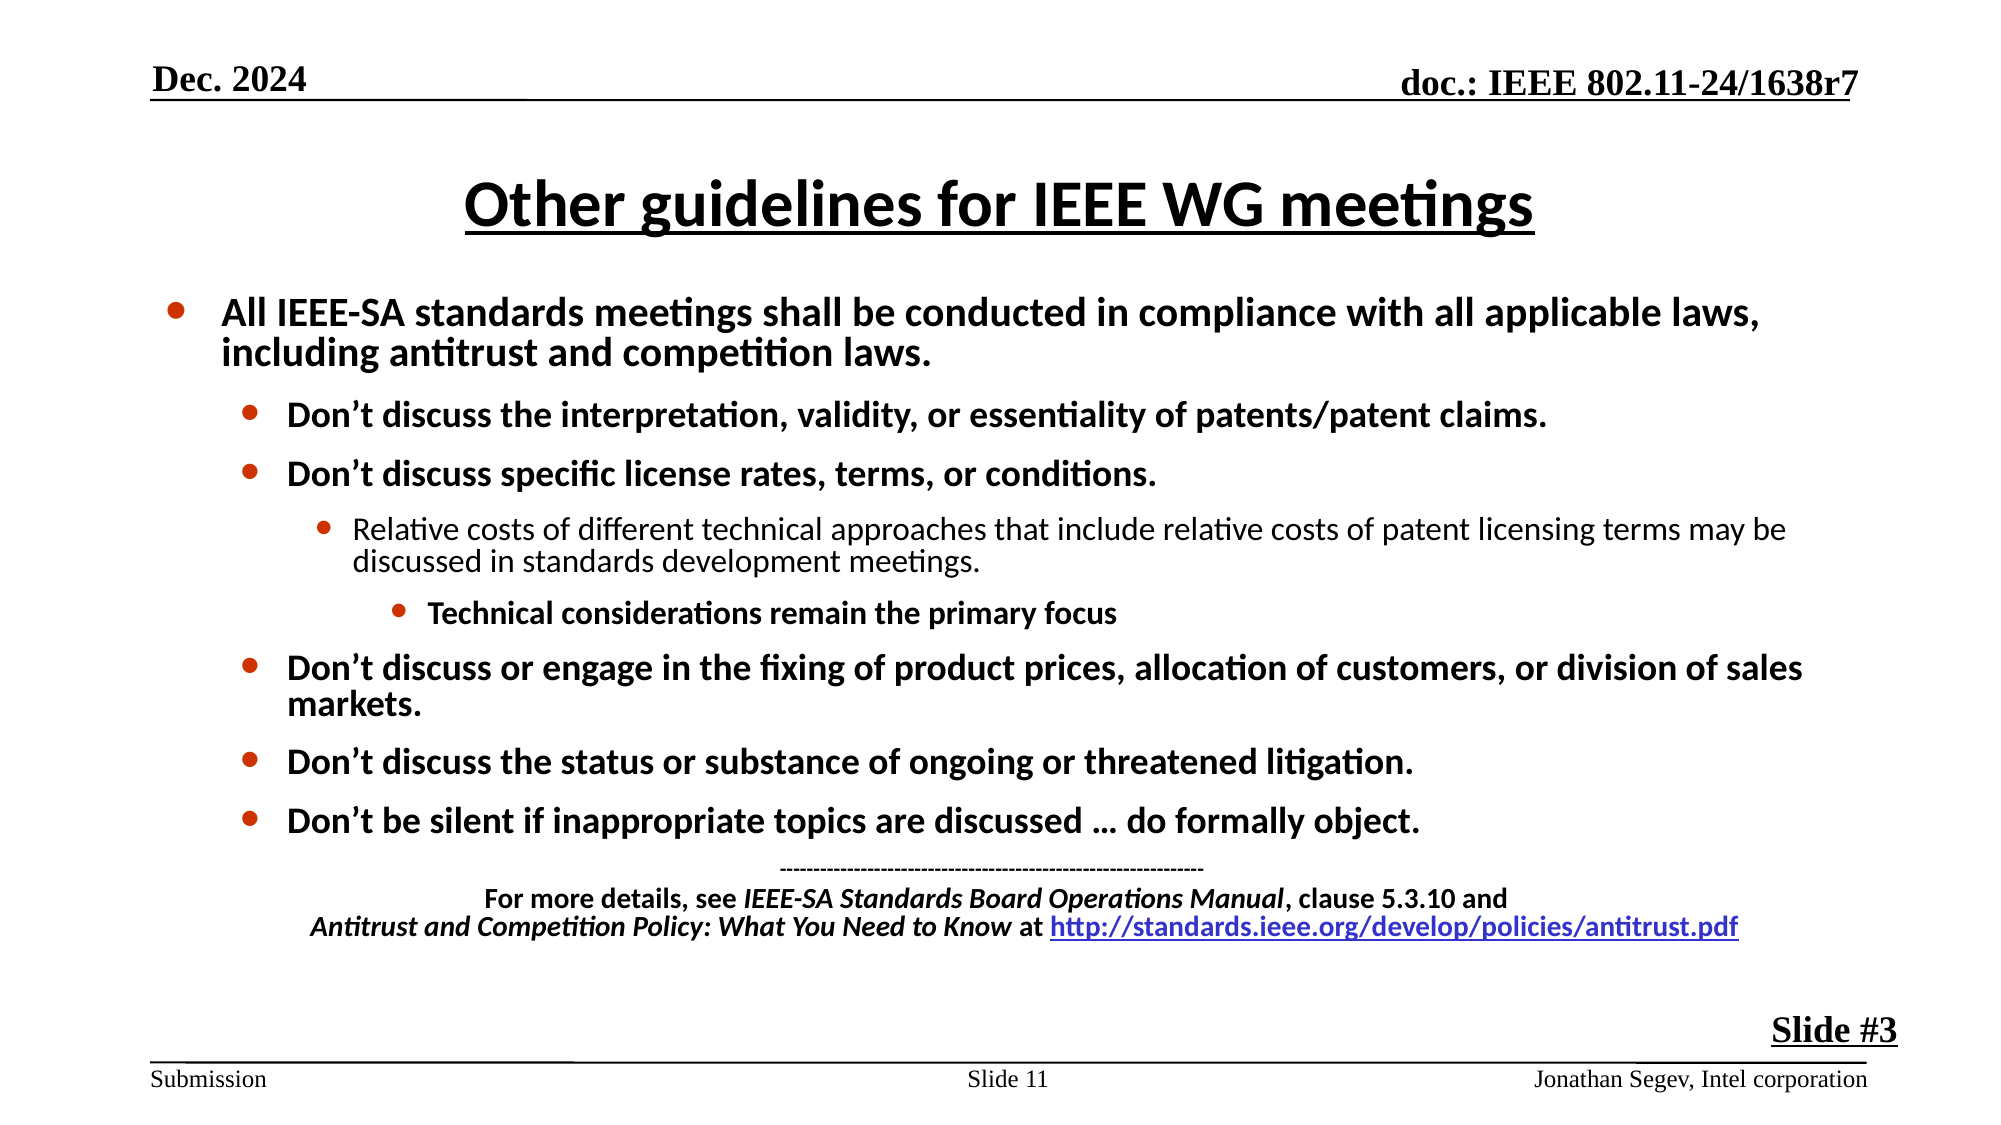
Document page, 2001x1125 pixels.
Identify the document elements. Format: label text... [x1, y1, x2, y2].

title Other guidelines for IEEE WG meetings [149, 112, 1850, 286]
text_box Slide #3 [1756, 997, 1913, 1058]
list All IEEE-SA standards meetings shall be conducted in compliance with all applicable laws, including antitrust and competition laws. Don’t discuss the interpretation, validity, or essentiality of patents/patent claims. Don’t discuss specific license rates, terms, or conditions. Relative costs of different technical approaches that include relative costs of patent licensing terms may be discussed in standards development meetings. Technical considerations remain the primary focus Don’t discuss or engage in the fixing of product prices, allocation of customers, or division of sales markets. Don’t discuss the status or substance of ongoing or threatened litigation. Don’t be silent if inappropriate topics are discussed … do formally object. --------------------------------------------------------------- For more details, see IEEE-SA Standards Board Operations Manual, clause 5.3.10 and Antitrust and Competition Policy: What You Need to Know at http://standards.ieee.org/develop/policies/antitrust.pdf [149, 286, 1850, 1000]
footer Jonathan Segev, Intel corporation [1171, 1061, 1869, 1093]
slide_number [152, 54, 563, 100]
slide_number Slide 11 [950, 1061, 1067, 1123]
